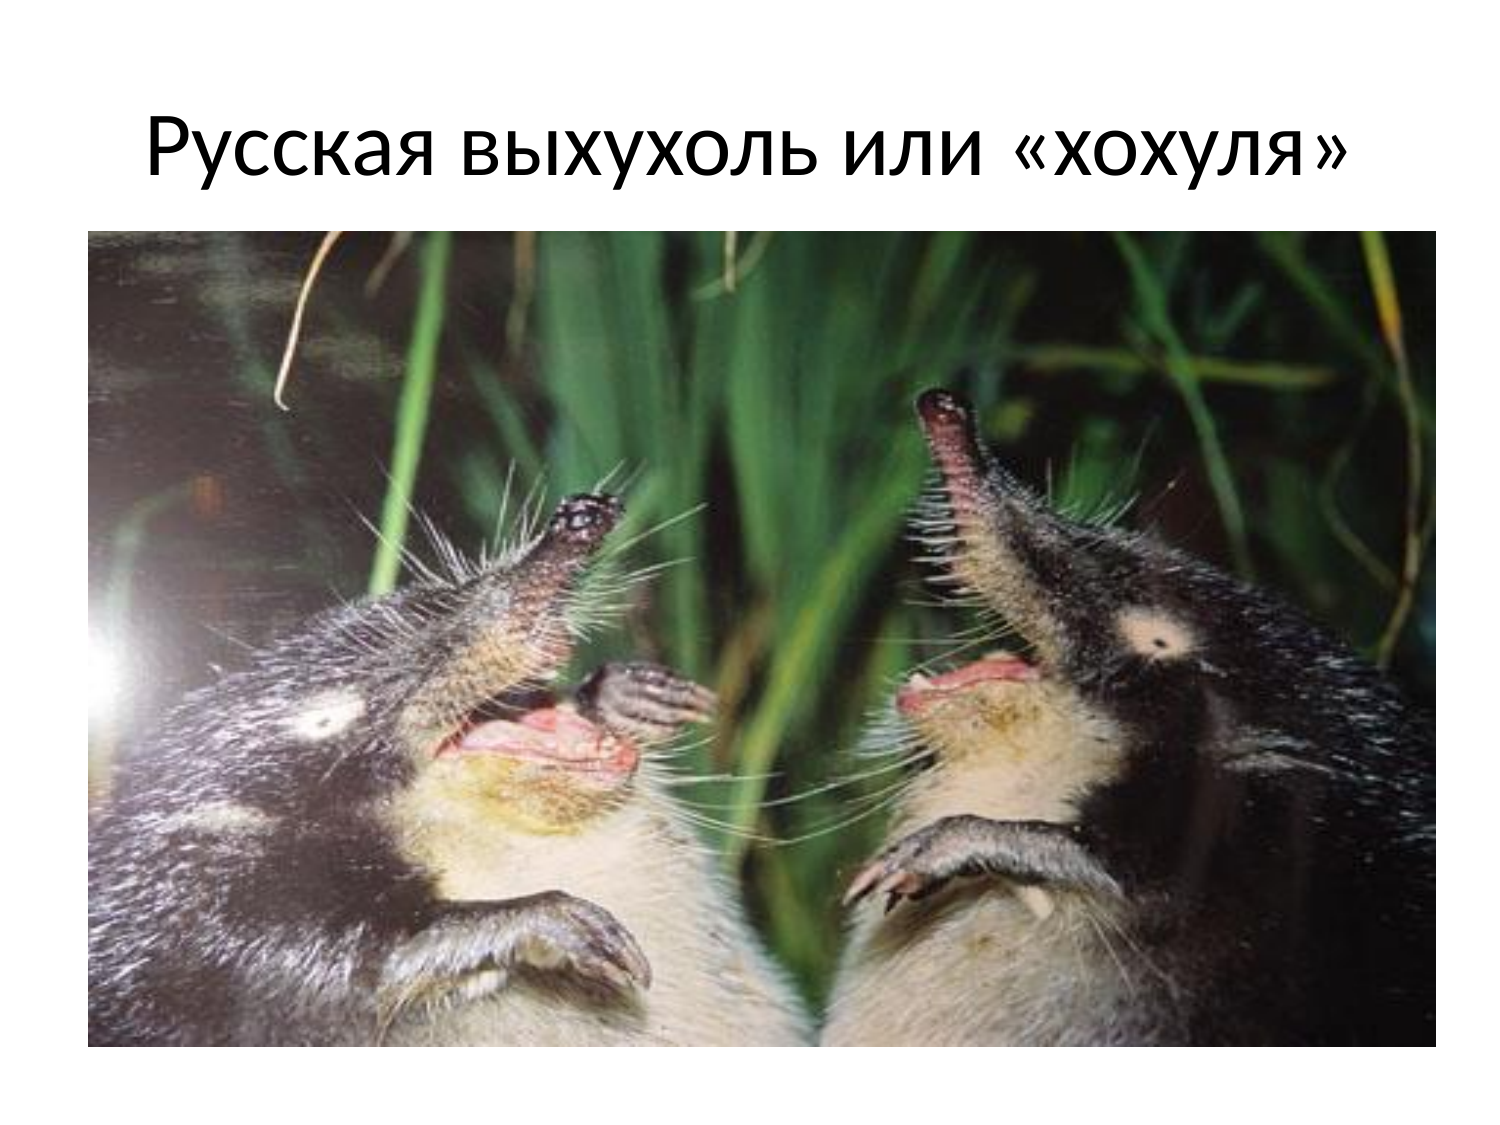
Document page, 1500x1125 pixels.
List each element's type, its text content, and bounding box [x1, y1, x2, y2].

picture [88, 231, 1436, 1047]
title Русская выхухоль или «хохуля» [75, 45, 1425, 233]
